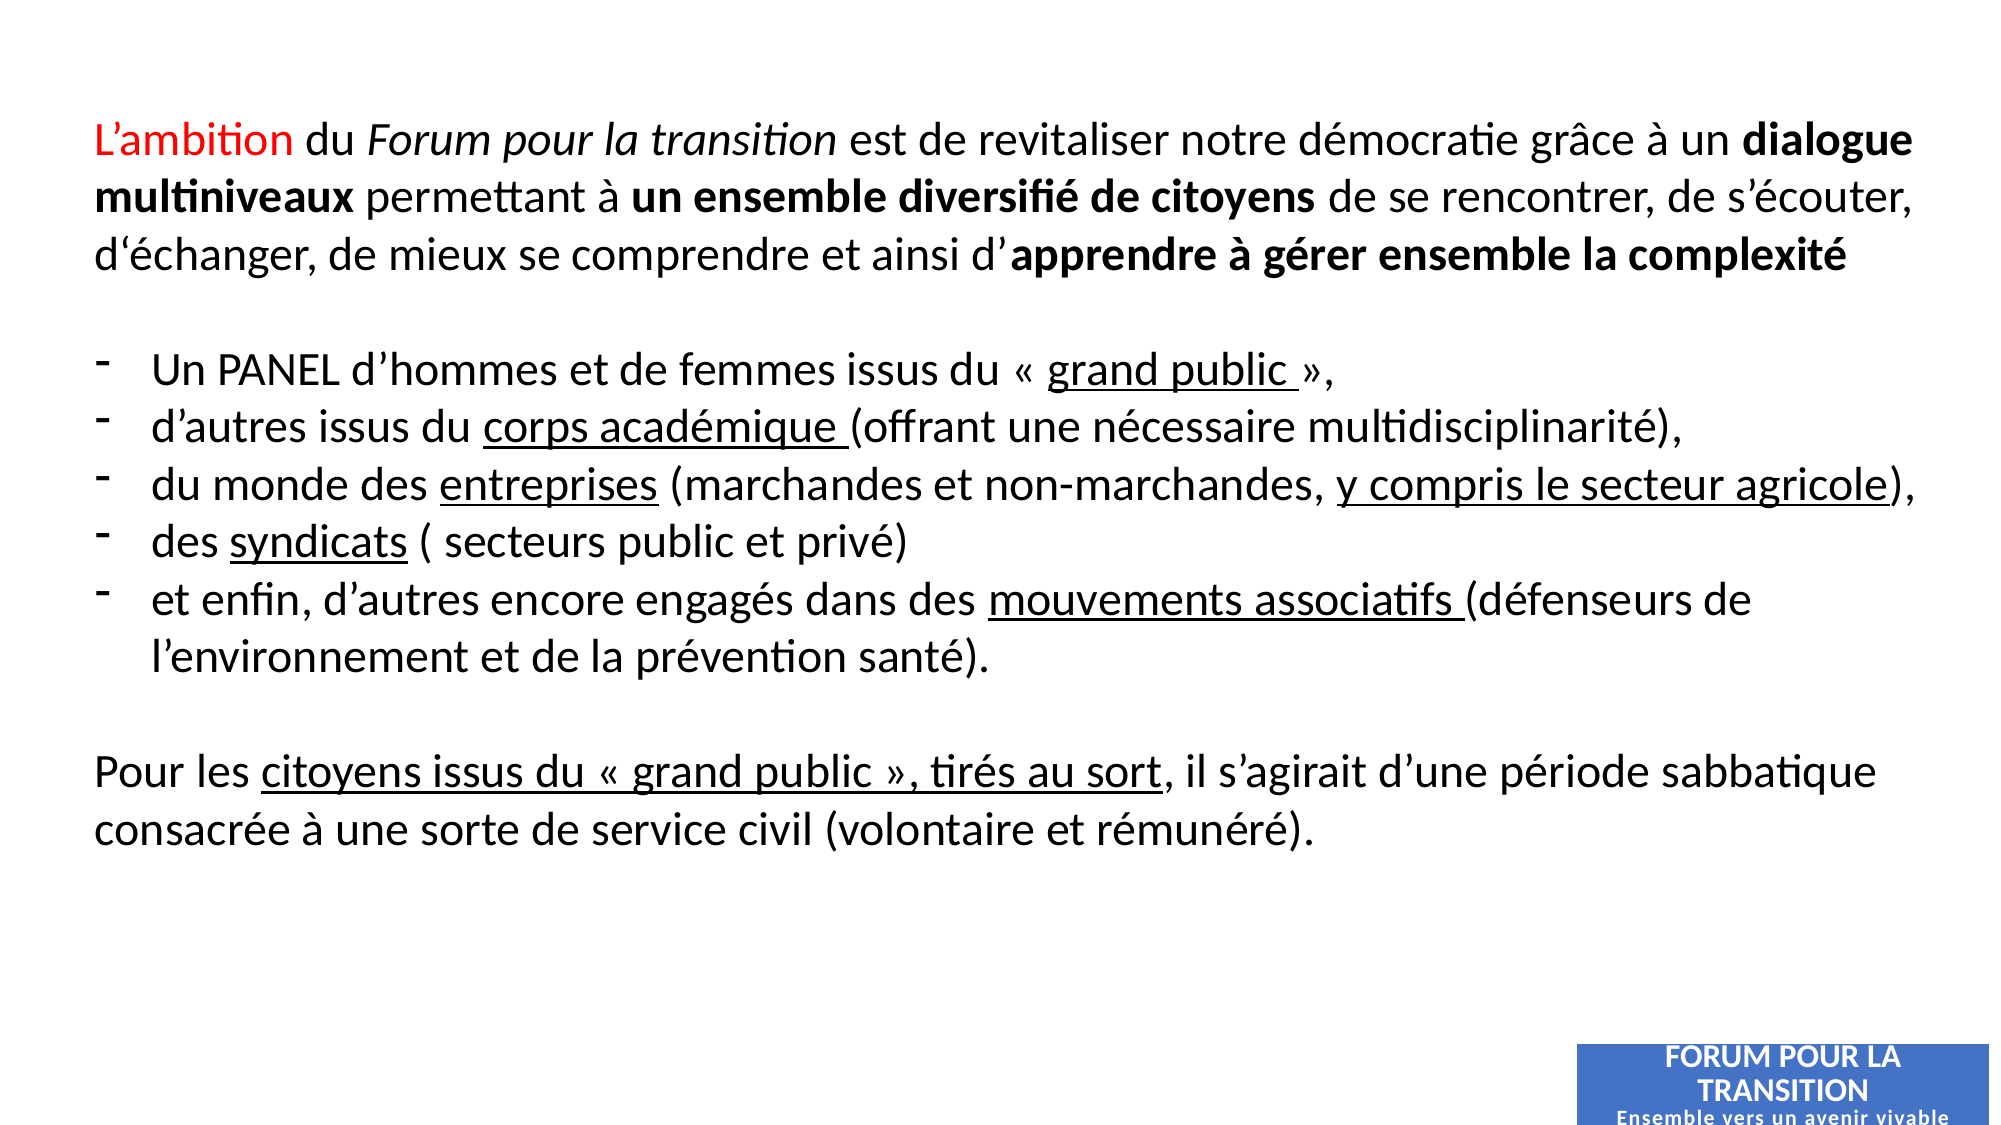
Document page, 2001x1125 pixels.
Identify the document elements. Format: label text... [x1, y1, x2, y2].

text_box L’ambition du Forum pour la transition est de revitaliser notre démocratie grâce à un dialogue multiniveaux permettant à un ensemble diversifié de citoyens de se rencontrer, de s’écouter, d‘échanger, de mieux se comprendre et ainsi d’apprendre à gérer ensemble la complexité Un PANEL d’hommes et de femmes issus du « grand public », d’autres issus du corps académique (offrant une nécessaire multidisciplinarité), du monde des entreprises (marchandes et non-marchandes, y compris le secteur agricole), des syndicats ( secteurs public et privé) et enfin, d’autres encore engagés dans des mouvements associatifs (défenseurs de l’environnement et de la prévention santé). Pour les citoyens issus du « grand public », tirés au sort, il s’agirait d’une période sabbatique consacrée à une sorte de service civil (volontaire et rémunéré). [80, 55, 1978, 907]
